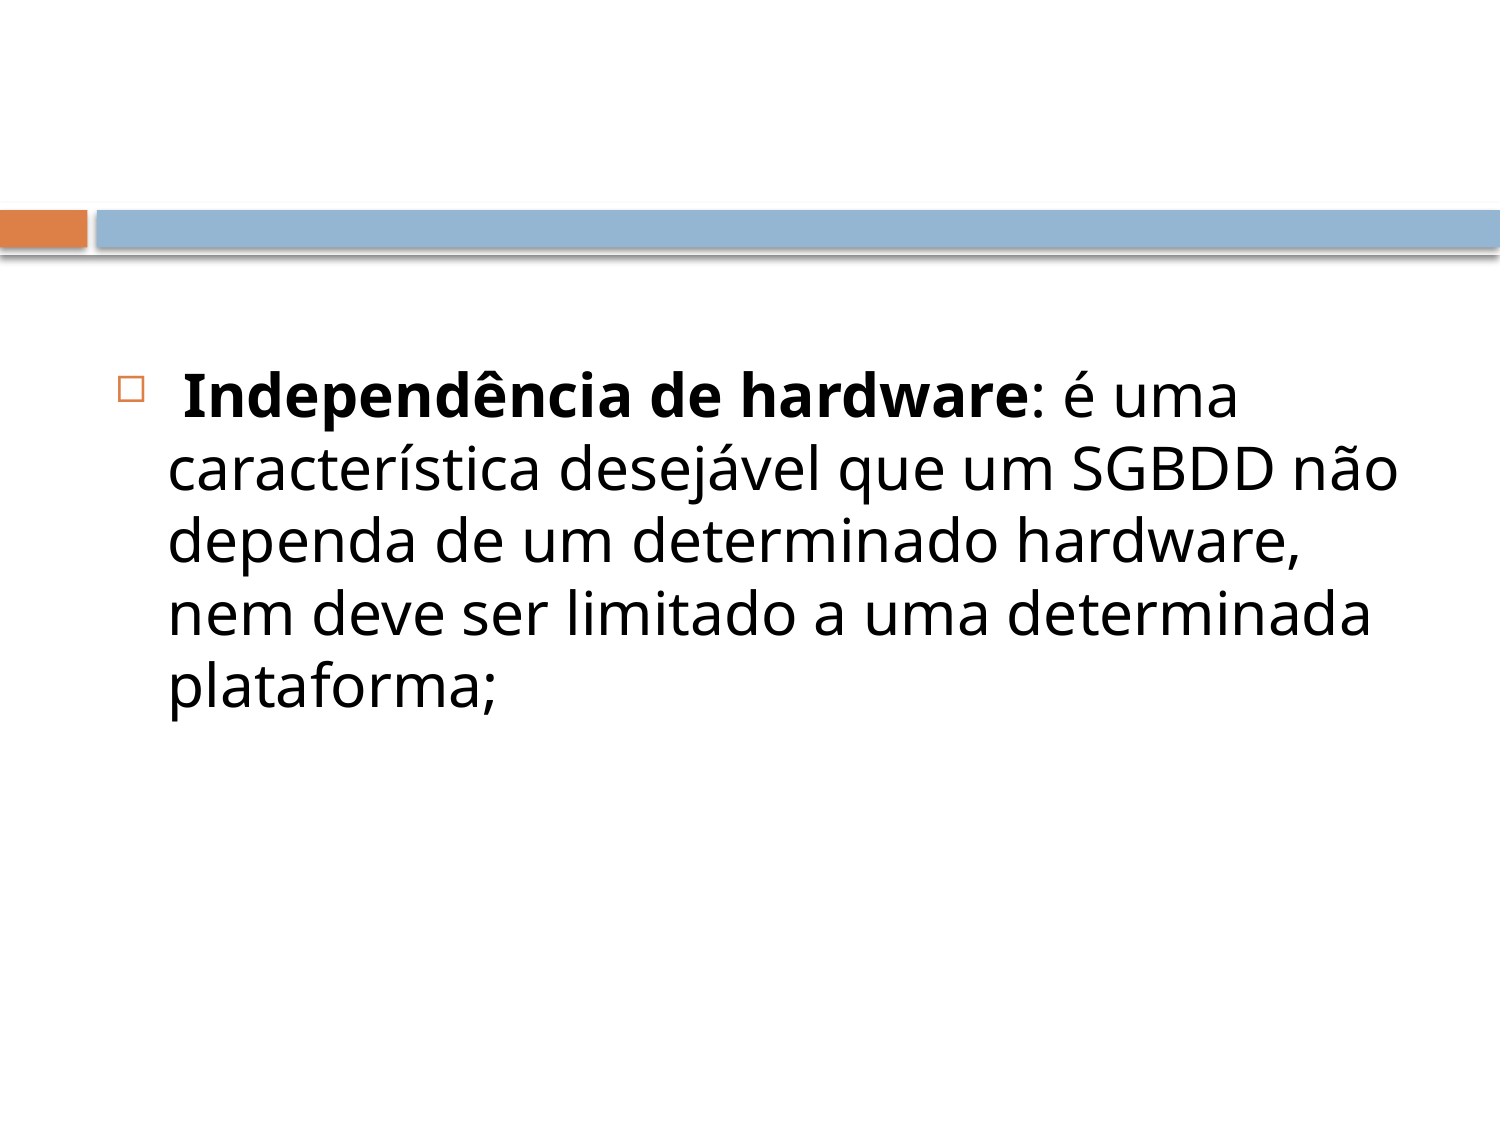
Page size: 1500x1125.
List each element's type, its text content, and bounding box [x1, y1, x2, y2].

list Independência de hardware: é uma característica desejável que um SGBDD não dependa de um determinado hardware, nem deve ser limitado a uma determinada plataforma; [100, 349, 1438, 1000]
